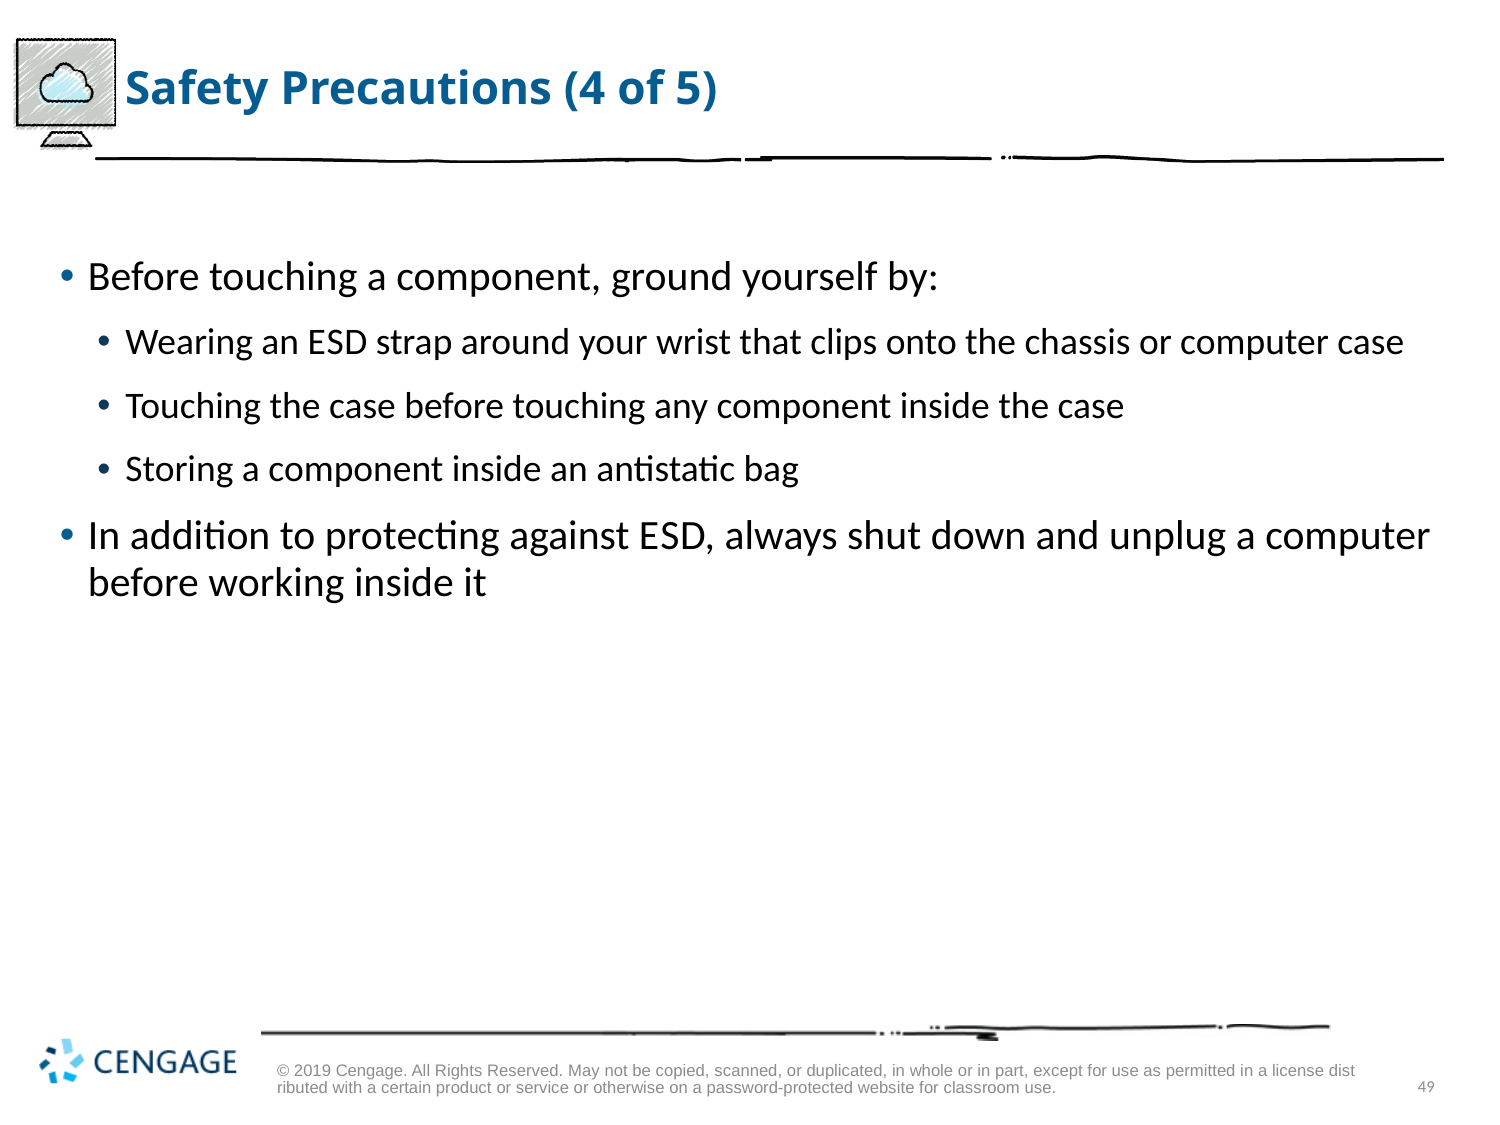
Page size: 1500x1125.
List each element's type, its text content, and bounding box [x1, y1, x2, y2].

picture [19, 1025, 249, 1096]
picture [261, 1024, 1331, 1041]
picture [13, 36, 117, 151]
picture [95, 155, 1444, 163]
list Before touching a component, ground yourself by: Wearing an E S D strap around your wrist that clips onto the chassis or computer case Touching the case before touching any component inside the case Storing a component inside an antistatic bag In addition to protecting against E S D, always shut down and unplug a computer before working inside it [59, 252, 1441, 610]
title Safety Precautions (4 of 5) [125, 66, 1442, 116]
footer © 2019 Cengage. All Rights Reserved. May not be copied, scanned, or duplicated, in whole or in part, except for use as permitted in a license distributed with a certain product or service or otherwise on a password-protected website for classroom use. [262, 1050, 1375, 1091]
